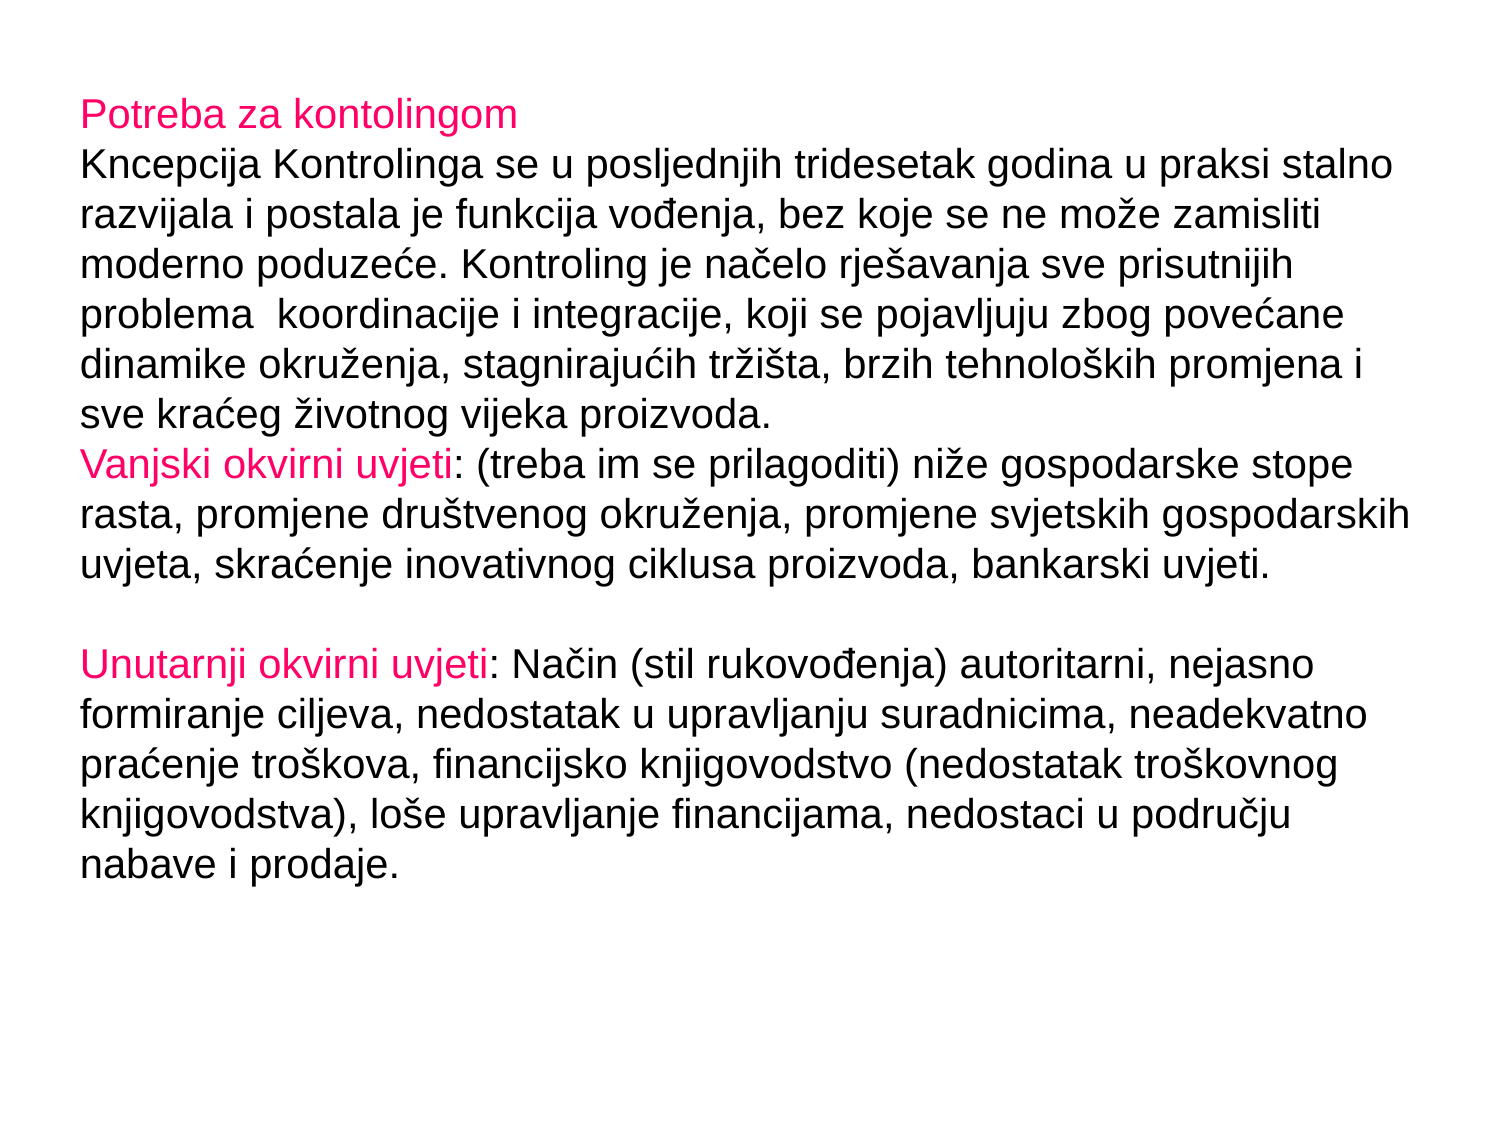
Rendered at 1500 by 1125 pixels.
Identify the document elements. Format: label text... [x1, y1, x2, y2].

title Potreba za kontolingom Kncepcija Kontrolinga se u posljednjih tridesetak godina u praksi stalno razvijala i postala je funkcija vođenja, bez koje se ne može zamisliti moderno poduzeće. Kontroling je načelo rješavanja sve prisutnijih problema koordinacije i integracije, koji se pojavljuju zbog povećane dinamike okruženja, stagnirajućih tržišta, brzih tehnoloških promjena i sve kraćeg životnog vijeka proizvoda. Vanjski okvirni uvjeti: (treba im se prilagoditi) niže gospodarske stope rasta, promjene društvenog okruženja, promjene svjetskih gospodarskih uvjeta, skraćenje inovativnog ciklusa proizvoda, bankarski uvjeti. Unutarnji okvirni uvjeti: Način (stil rukovođenja) autoritarni, nejasno formiranje ciljeva, nedostatak u upravljanju suradnicima, neadekvatno praćenje troškova, financijsko knjigovodstvo (nedostatak troškovnog knjigovodstva), loše upravljanje financijama, nedostaci u području nabave i prodaje. [64, 44, 1448, 929]
